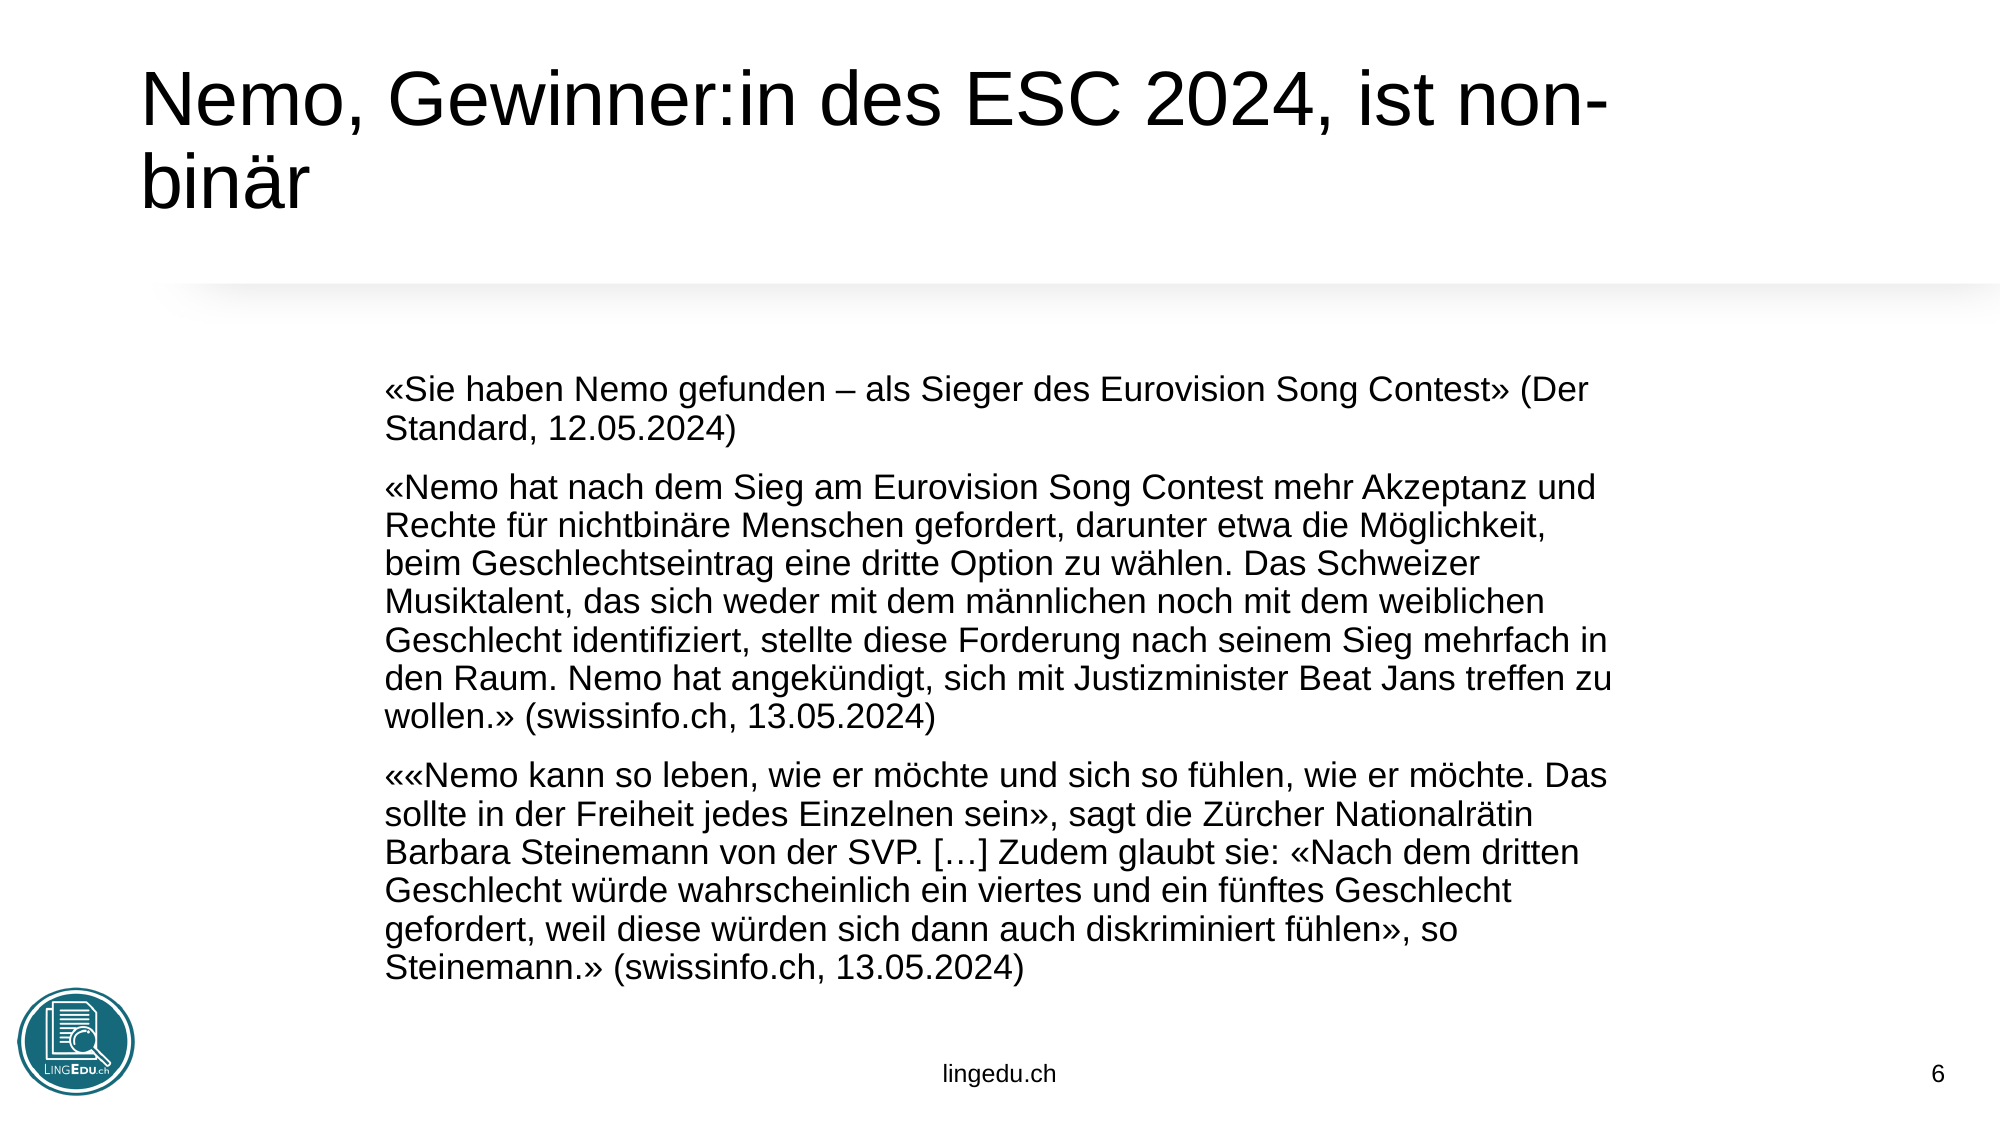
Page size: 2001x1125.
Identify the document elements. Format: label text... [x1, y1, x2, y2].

footer lingedu.ch [662, 1042, 1338, 1103]
picture [17, 987, 135, 1096]
title Nemo, Gewinner:in des ESC 2024, ist non-binär [124, 46, 1751, 238]
text_box [0, 0, 2000, 285]
list «Sie haben Nemo gefunden – als Sieger des Eurovision Song Contest» (Der Standard, 12.05.2024) «Nemo hat nach dem Sieg am Eurovision Song Contest mehr Akzeptanz und Rechte für nichtbinäre Menschen gefordert, darunter etwa die Möglichkeit, beim Geschlechtseintrag eine dritte Option zu wählen. Das Schweizer Musiktalent, das sich weder mit dem männlichen noch mit dem weiblichen Geschlecht identifiziert, stellte diese Forderung nach seinem Sieg mehrfach in den Raum. Nemo hat angekündigt, sich mit Justizminister Beat Jans treffen zu wollen.» (swissinfo.ch, 13.05.2024) ««Nemo kann so leben, wie er möchte und sich so fühlen, wie er möchte. Das sollte in der Freiheit jedes Einzelnen sein», sagt die Zürcher Nationalrätin Barbara Steinemann von der SVP. […] Zudem glaubt sie: «Nach dem dritten Geschlecht würde wahrscheinlich ein viertes und ein fünftes Geschlecht gefordert, weil diese würden sich dann auch diskriminiert fühlen», so Steinemann.» (swissinfo.ch, 13.05.2024) [369, 363, 1630, 1026]
slide_number 6 [1432, 1042, 1961, 1103]
